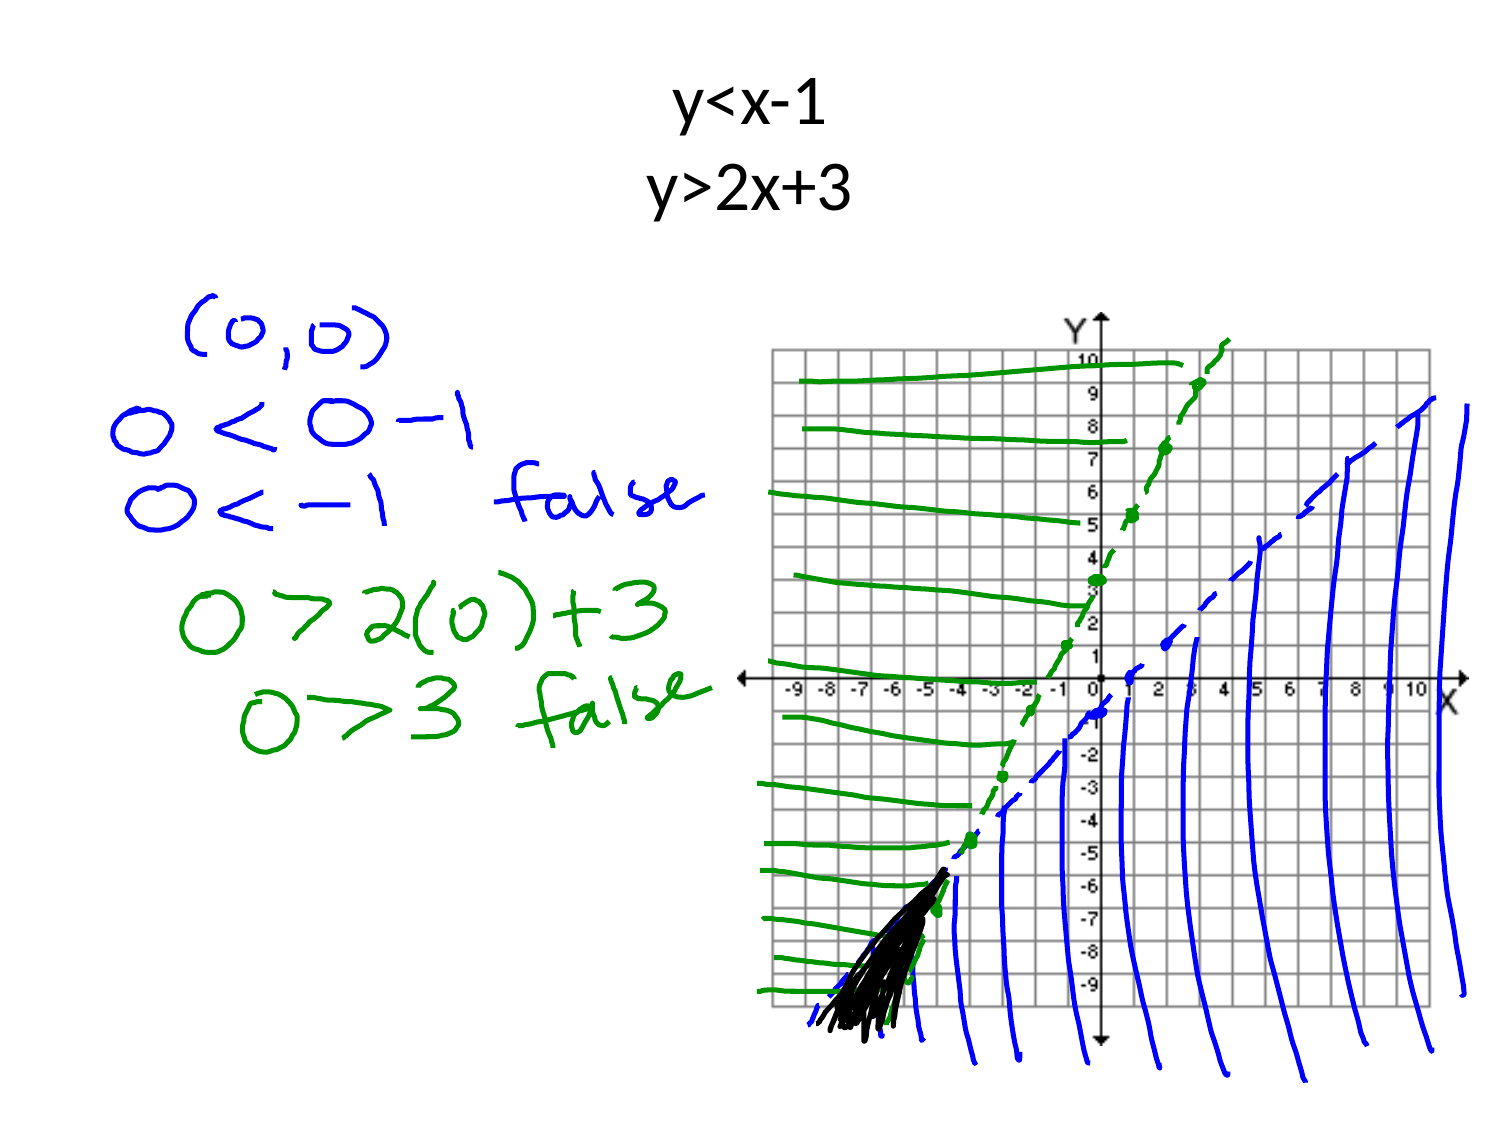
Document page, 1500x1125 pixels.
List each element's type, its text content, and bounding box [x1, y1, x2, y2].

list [737, 312, 1469, 1047]
text_box [411, 677, 460, 738]
text_box [517, 702, 610, 734]
text_box [215, 402, 276, 451]
text_box [1217, 1055, 1229, 1076]
text_box [368, 473, 386, 526]
text_box [493, 494, 601, 519]
text_box [456, 391, 473, 448]
text_box [181, 591, 244, 654]
text_box [971, 1055, 977, 1065]
text_box [498, 571, 535, 649]
text_box [363, 587, 410, 642]
text_box [629, 478, 706, 516]
text_box [397, 416, 444, 422]
text_box [309, 399, 373, 446]
text_box [310, 324, 350, 353]
text_box [186, 294, 217, 356]
text_box [553, 611, 573, 617]
text_box [112, 407, 173, 455]
text_box [414, 581, 435, 654]
text_box [538, 672, 575, 719]
text_box [513, 461, 540, 498]
text_box [1084, 1055, 1091, 1064]
text_box [577, 609, 602, 614]
text_box [219, 491, 274, 530]
text_box [545, 725, 561, 749]
text_box [227, 317, 264, 348]
text_box [1154, 1055, 1161, 1069]
text_box [351, 307, 388, 368]
title y<x-1 y>2x+3 [75, 45, 1425, 233]
text_box [273, 591, 331, 640]
text_box [1296, 1055, 1307, 1083]
text_box [126, 484, 196, 531]
text_box [593, 471, 614, 516]
text_box [283, 347, 289, 370]
text_box [241, 691, 298, 753]
text_box [307, 696, 391, 739]
text_box [609, 677, 626, 725]
text_box [572, 590, 581, 647]
text_box [610, 581, 667, 640]
text_box [451, 598, 486, 641]
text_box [756, 362, 1184, 1042]
text_box [633, 672, 713, 720]
text_box [516, 501, 531, 522]
